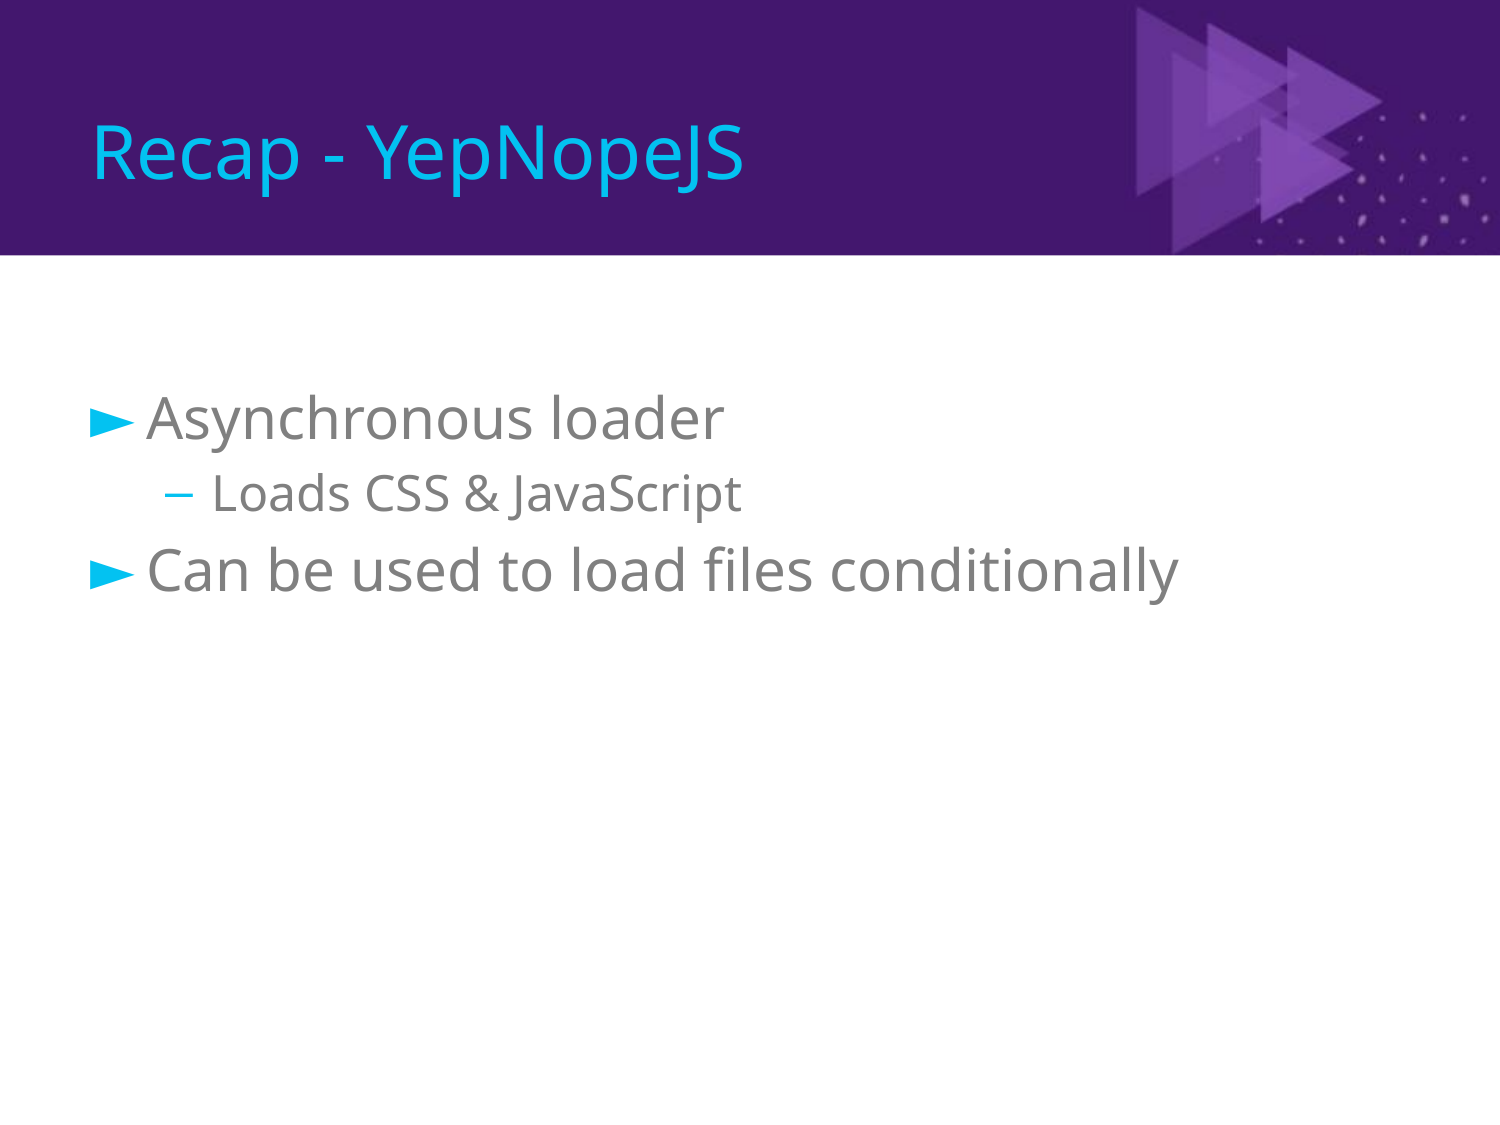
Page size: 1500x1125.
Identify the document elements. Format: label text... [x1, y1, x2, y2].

title Recap - YepNopeJS [75, 56, 1425, 244]
picture [0, 0, 1500, 255]
list Asynchronous loader Loads CSS & JavaScript Can be used to load files conditionally [75, 373, 1425, 1005]
